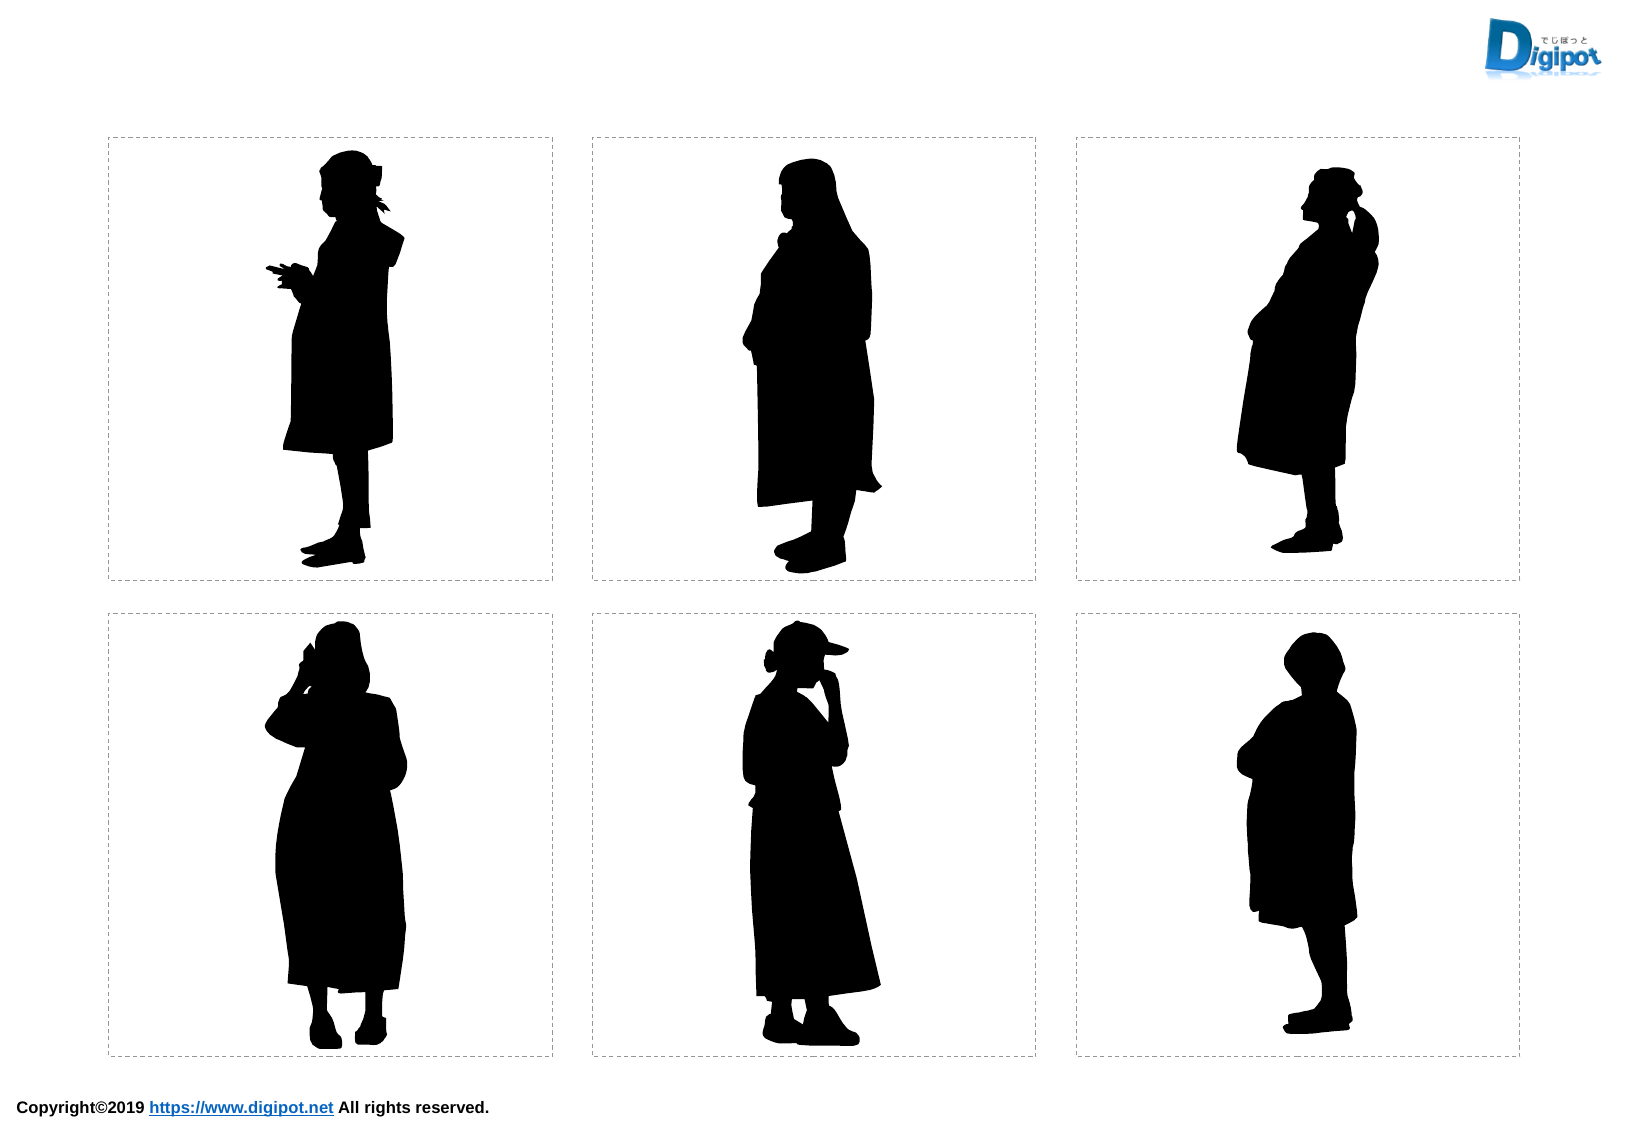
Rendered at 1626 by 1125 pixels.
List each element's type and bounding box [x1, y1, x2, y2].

text_box [742, 620, 881, 1046]
text_box [1236, 167, 1379, 553]
text_box [742, 158, 883, 574]
text_box [1236, 632, 1358, 1034]
picture [1485, 18, 1602, 82]
text_box [264, 621, 408, 1049]
text_box [265, 150, 405, 568]
